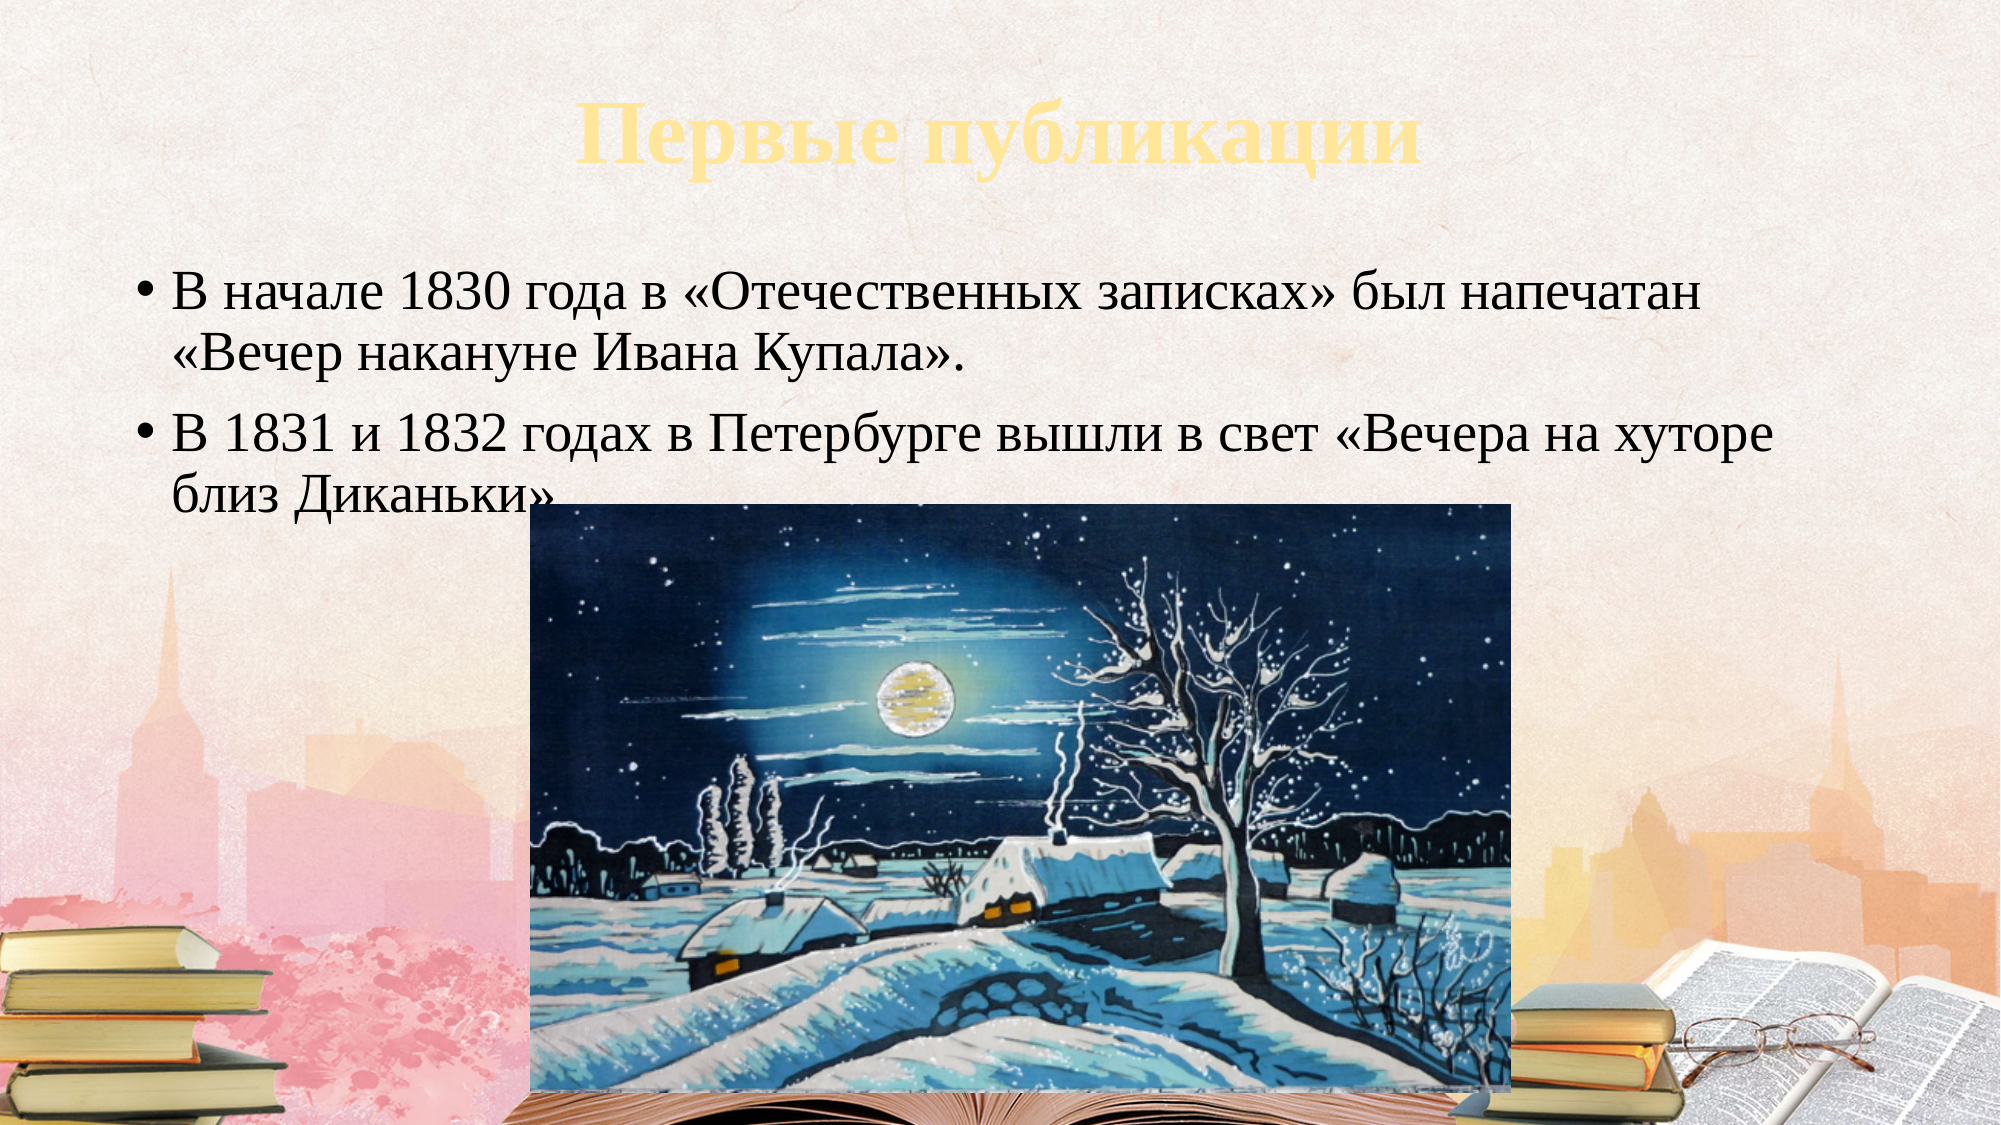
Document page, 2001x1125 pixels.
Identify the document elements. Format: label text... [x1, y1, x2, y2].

title Первые публикации [137, 59, 1863, 207]
picture [0, 0, 2001, 1125]
list В начале 1830 года в «Отечественных записках» был напечатан «Вечер накануне Ивана Купала». В 1831 и 1832 годах в Петербурге вышли в свет «Вечера на хуторе близ Диканьки». [120, 252, 1846, 535]
